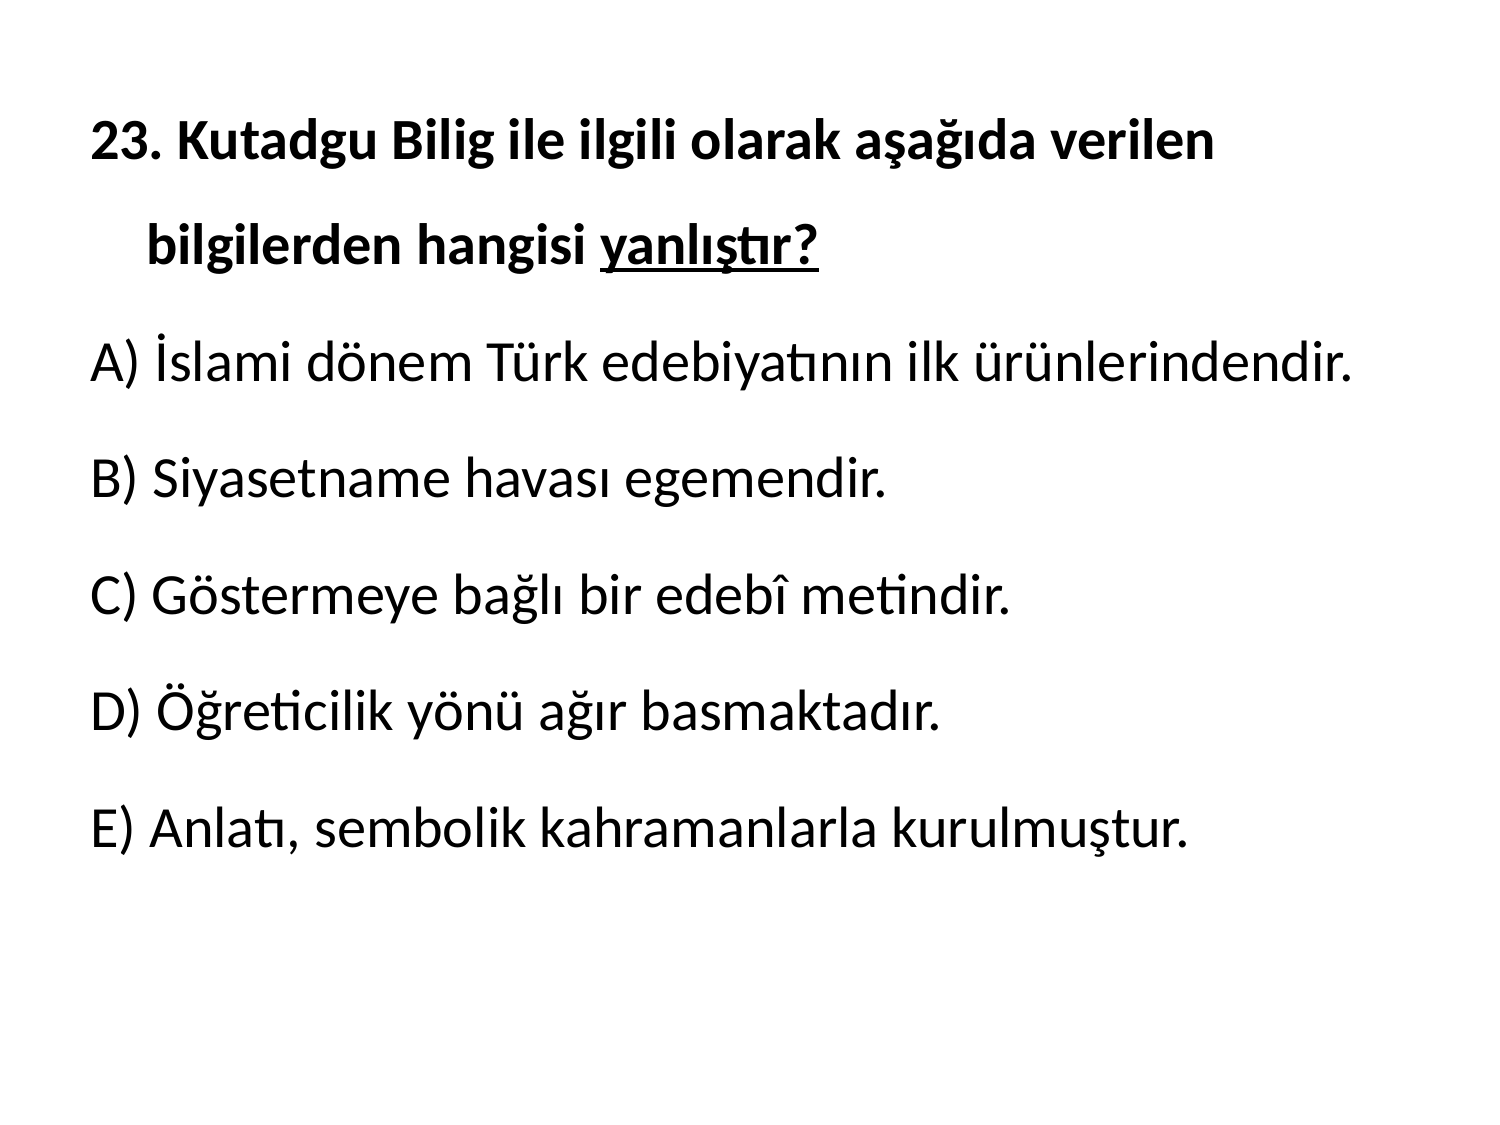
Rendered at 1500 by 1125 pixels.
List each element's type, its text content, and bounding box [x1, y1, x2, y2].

list 23. Kutadgu Bilig ile ilgili olarak aşağıda verilen bilgilerden hangisi yanlıştır? A) İslami dönem Türk edebiyatının ilk ürünlerindendir. B) Siyasetname havası egemendir. C) Göstermeye bağlı bir edebî metindir. D) Öğreticilik yönü ağır basmaktadır. E) Anlatı, sembolik kahramanlarla kurulmuştur. [75, 58, 1425, 1005]
